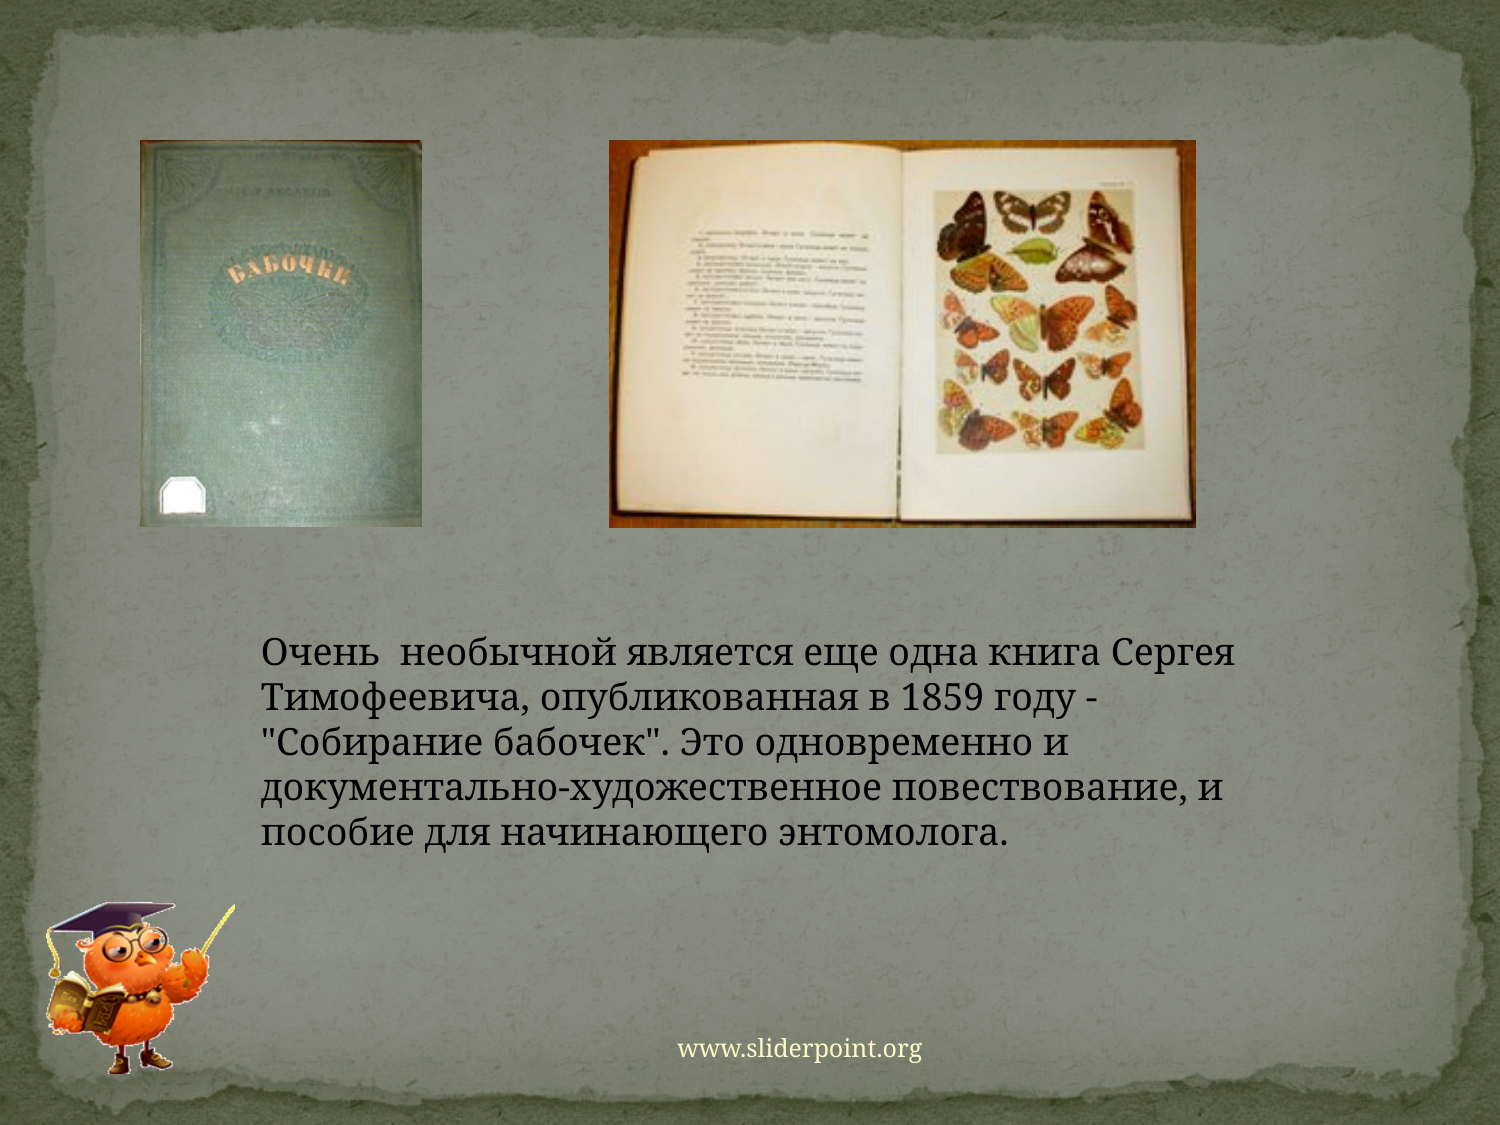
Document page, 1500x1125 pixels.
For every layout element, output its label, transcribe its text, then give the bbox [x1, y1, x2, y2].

footer www.sliderpoint.org [350, 1017, 938, 1081]
text_box Очень необычной является еще одна книга Сергея Тимофеевича, опубликованная в 1859 году - "Собирание бабочек". Это одновременно и документально-художественное повествование, и пособие для начинающего энтомолога. [246, 621, 1289, 861]
picture [46, 902, 235, 1074]
picture [609, 140, 1196, 528]
picture [140, 140, 422, 527]
